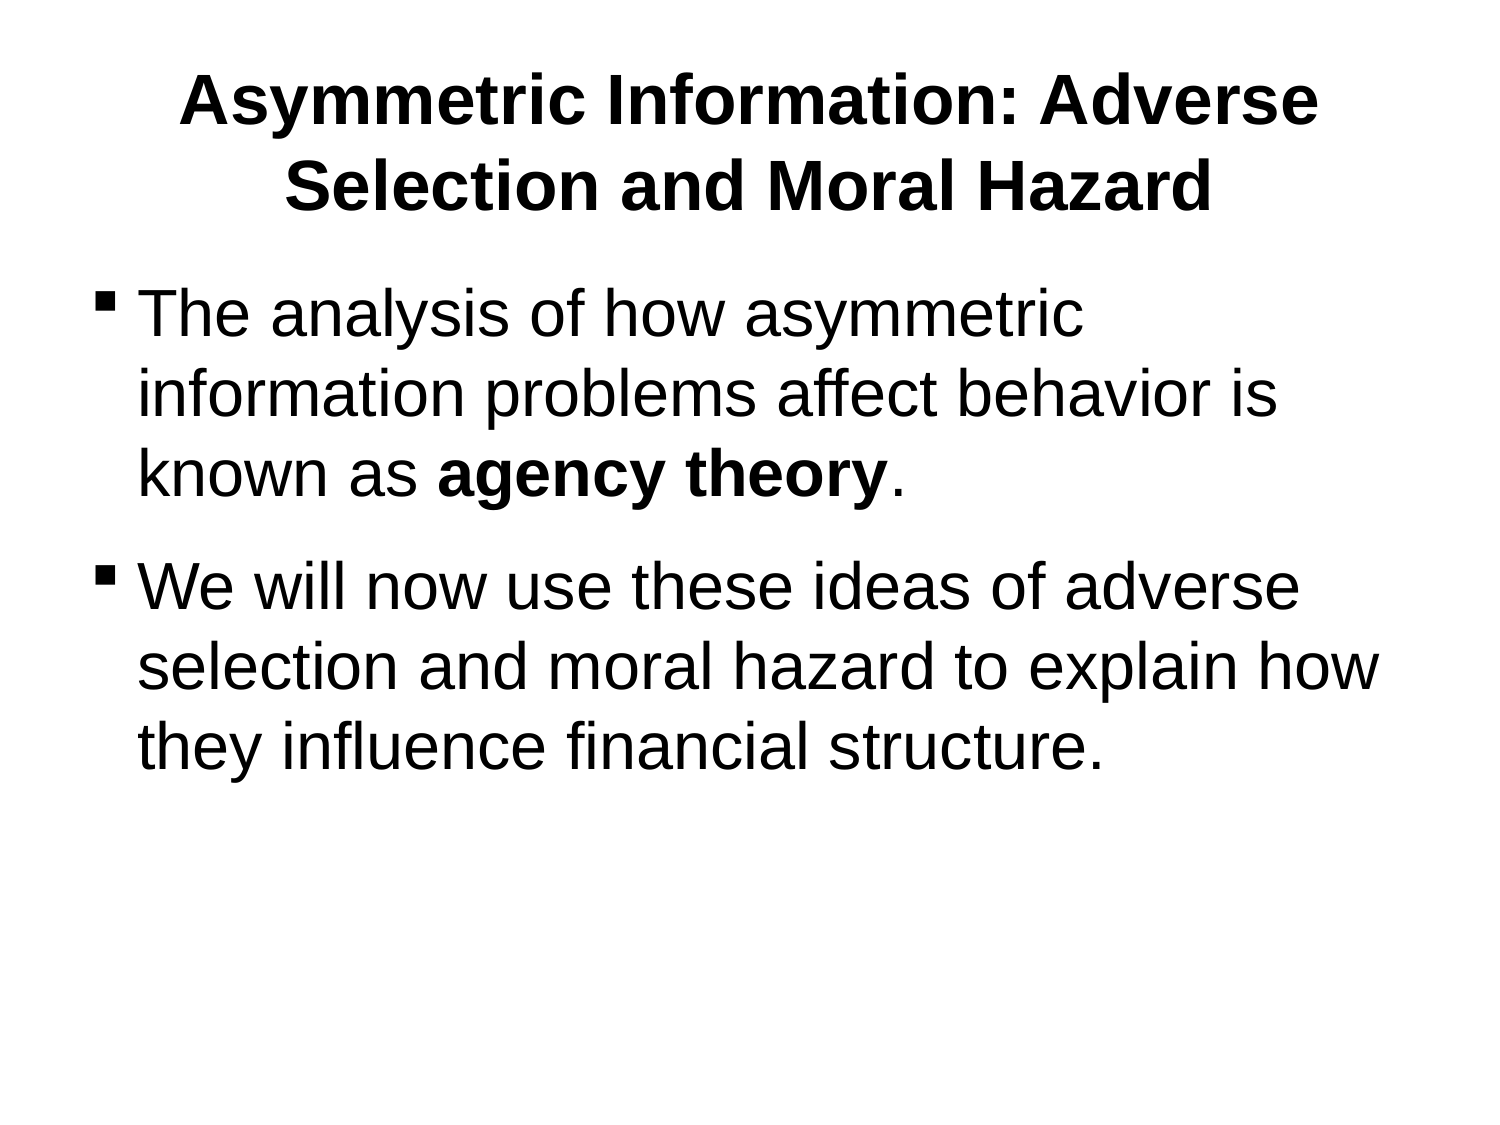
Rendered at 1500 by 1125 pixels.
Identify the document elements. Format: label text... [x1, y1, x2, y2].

list The analysis of how asymmetric information problems affect behavior is known as agency theory. We will now use these ideas of adverse selection and moral hazard to explain how they influence financial structure. [75, 262, 1425, 1005]
title Asymmetric Information: Adverse Selection and Moral Hazard [75, 45, 1425, 233]
